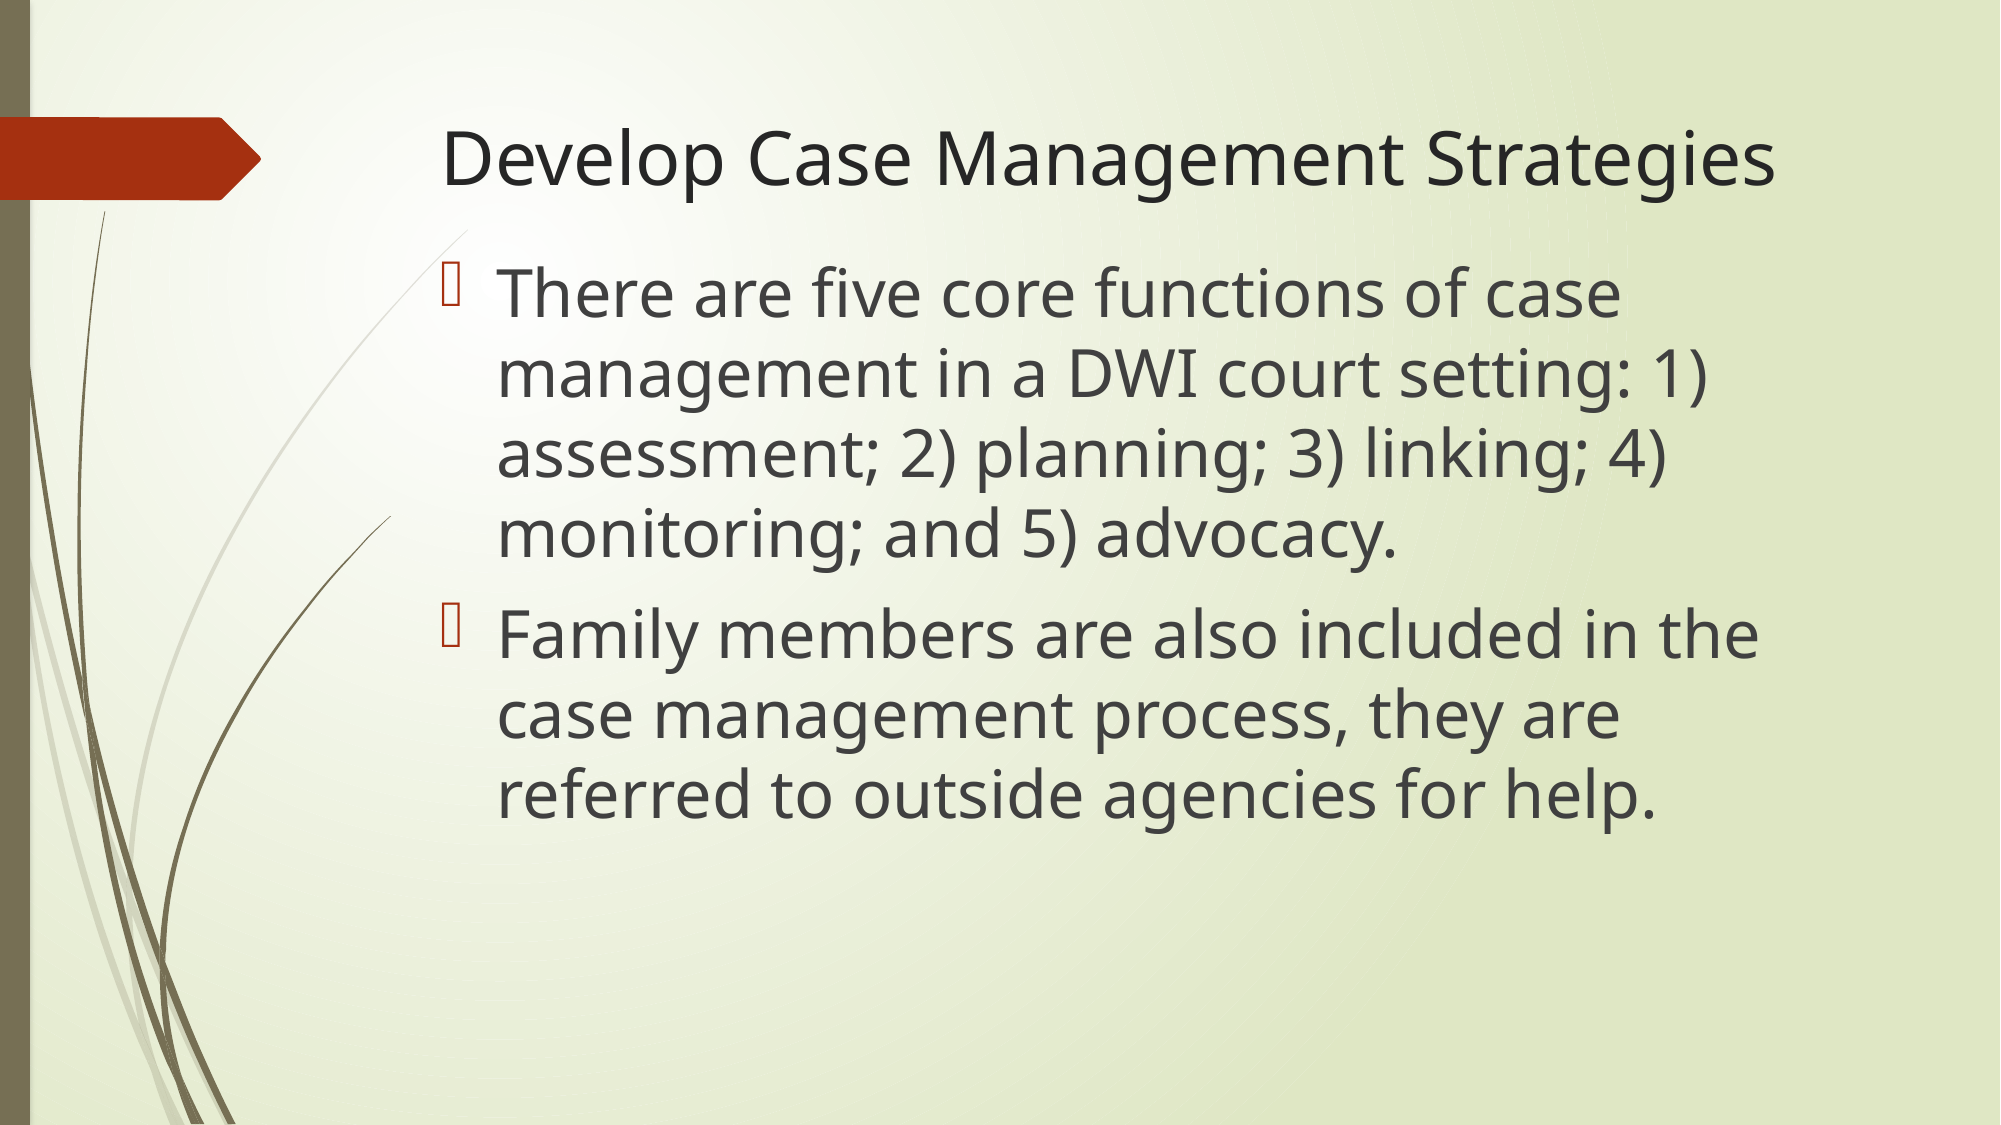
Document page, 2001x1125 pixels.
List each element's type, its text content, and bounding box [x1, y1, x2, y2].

title Develop Case Management Strategies [425, 102, 1888, 242]
list There are five core functions of case management in a DWI court setting: 1) assessment; 2) planning; 3) linking; 4) monitoring; and 5) advocacy. Family members are also included in the case management process, they are referred to outside agencies for help. [424, 242, 1888, 970]
